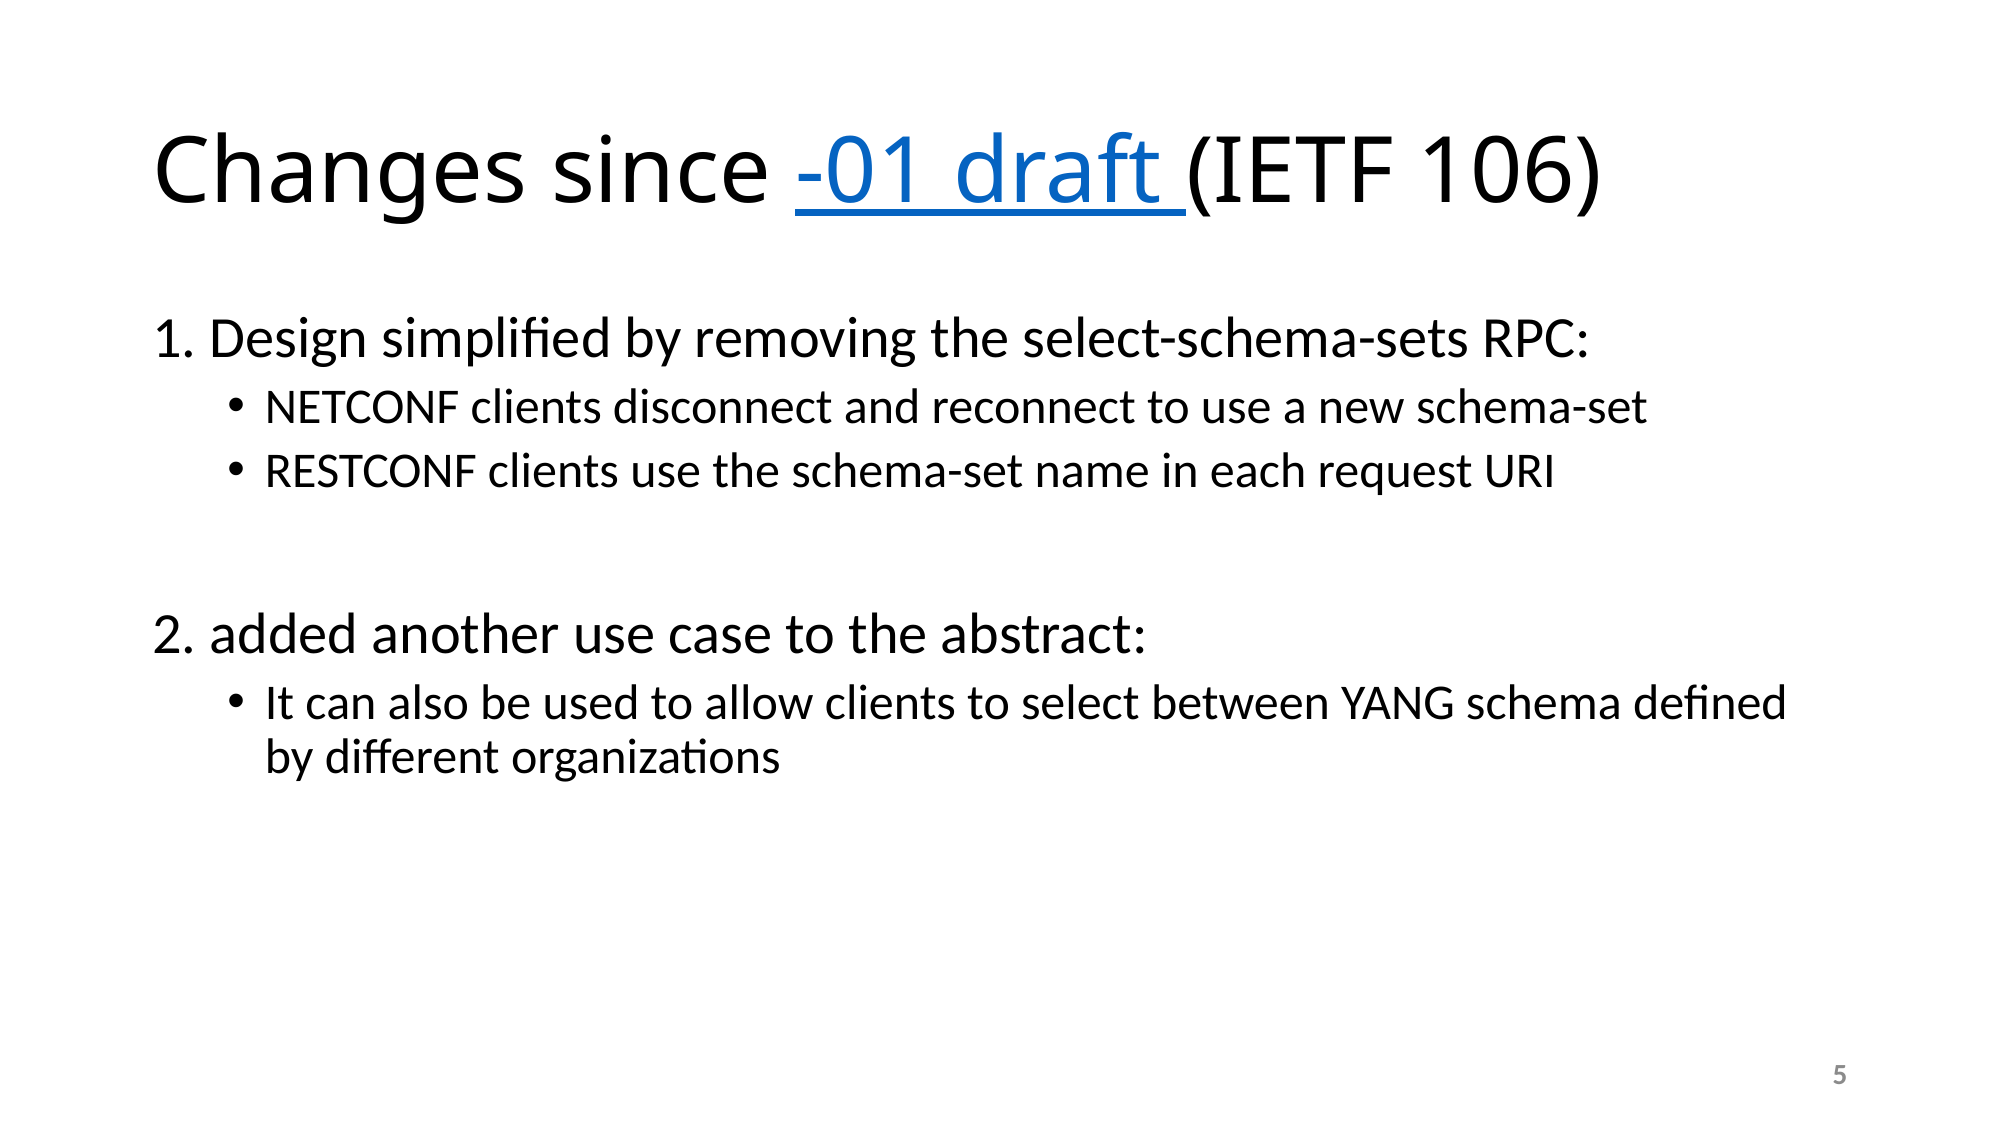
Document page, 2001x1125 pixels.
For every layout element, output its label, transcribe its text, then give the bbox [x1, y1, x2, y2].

list 1. Design simplified by removing the select-schema-sets RPC: NETCONF clients disconnect and reconnect to use a new schema-set RESTCONF clients use the schema-set name in each request URI 2. added another use case to the abstract: It can also be used to allow clients to select between YANG schema defined by different organizations [137, 299, 1863, 1014]
slide_number 5 [1412, 1042, 1863, 1103]
title Changes since -01 draft (IETF 106) [137, 59, 1863, 278]
